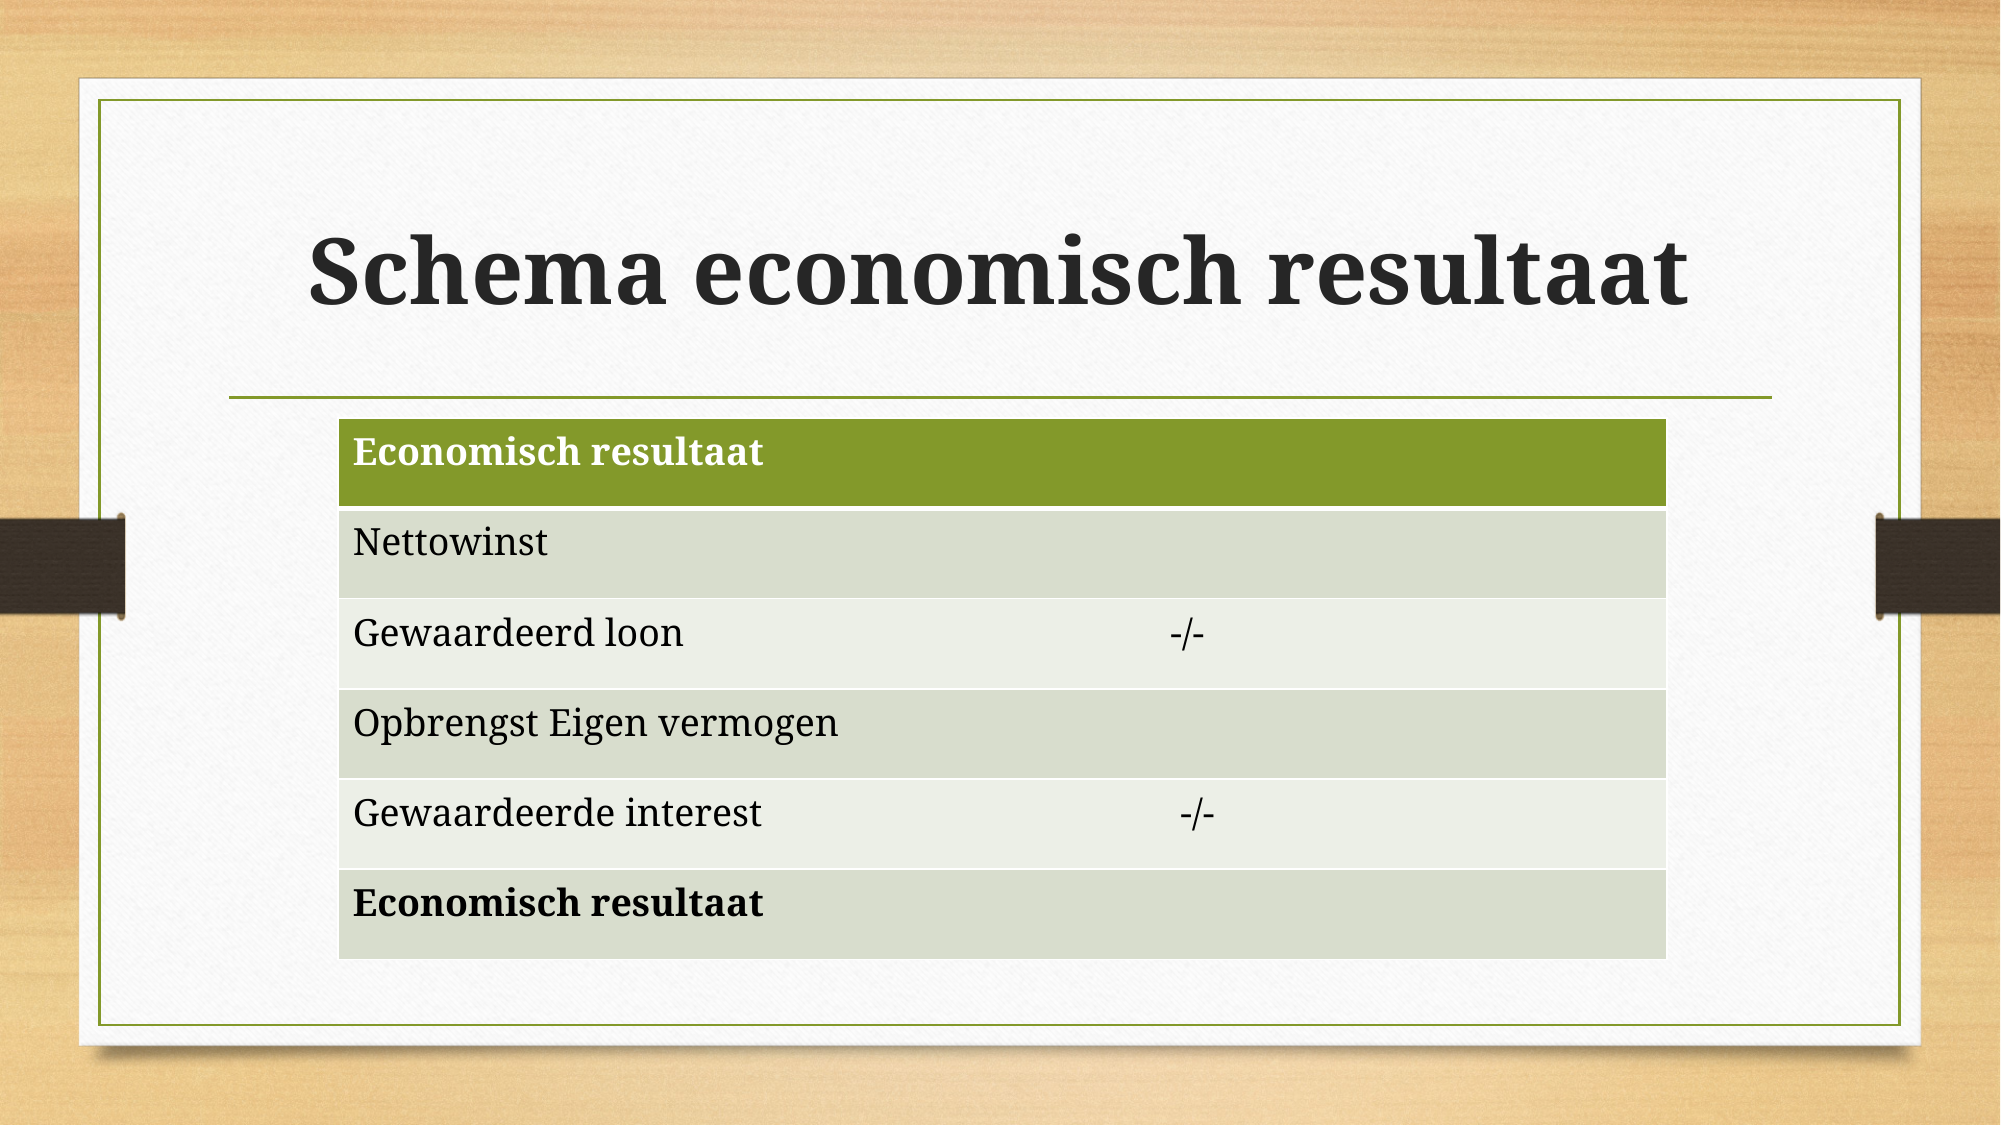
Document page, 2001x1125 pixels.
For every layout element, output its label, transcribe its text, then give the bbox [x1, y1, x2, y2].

table_cell Gewaardeerde interest -/- [339, 780, 1666, 868]
title Schema economisch resultaat [212, 161, 1788, 375]
table_cell Gewaardeerd loon -/- [339, 599, 1666, 688]
picture [0, 0, 2001, 1125]
table_cell Opbrengst Eigen vermogen [339, 690, 1666, 778]
table_header Economisch resultaat [339, 419, 1666, 506]
table_cell Economisch resultaat [339, 870, 1666, 959]
table_cell Nettowinst [339, 511, 1666, 598]
